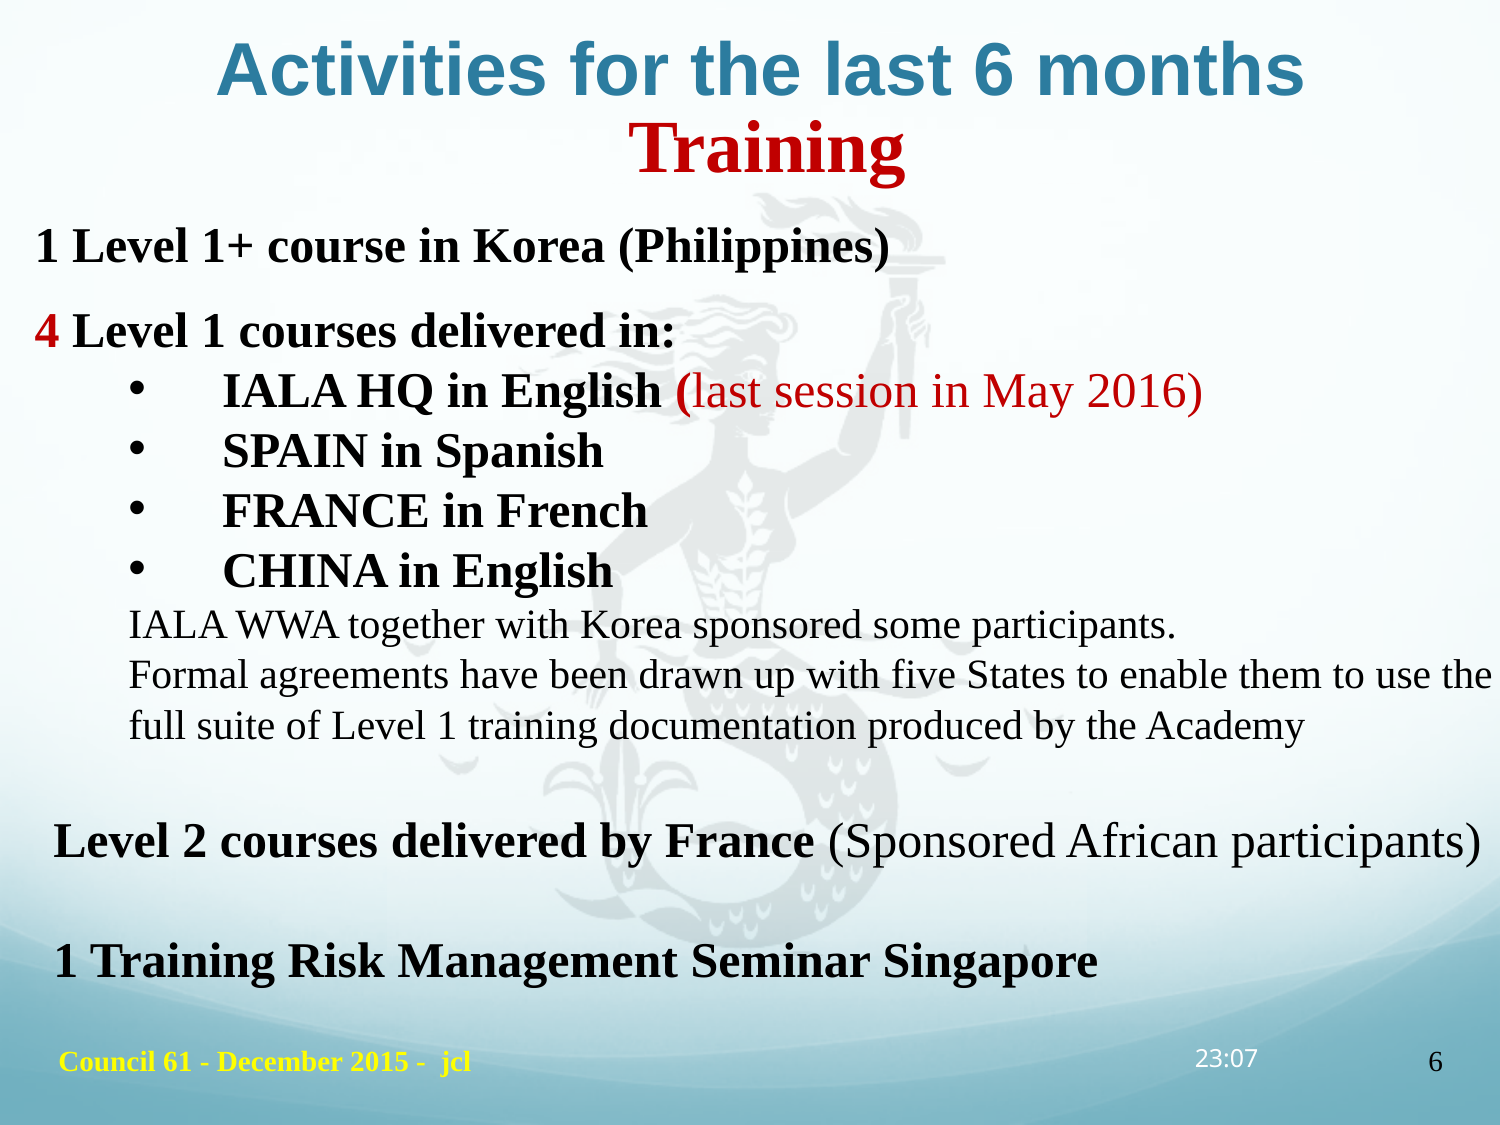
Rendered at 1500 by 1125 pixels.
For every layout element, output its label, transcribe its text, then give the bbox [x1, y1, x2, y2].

text_box Training 1 Level 1+ course in Korea (Philippines) 4 Level 1 courses delivered in: IALA HQ in English (last session in May 2016) SPAIN in Spanish FRANCE in French CHINA in English IALA WWA together with Korea sponsored some participants. Formal agreements have been drawn up with five States to enable them to use the full suite of Level 1 training documentation produced by the Academy Level 2 courses delivered by France (Sponsored African participants) 1 Training Risk Management Seminar Singapore [19, 0, 1500, 1125]
footer Council 61 - December 2015 - jcl [43, 1029, 838, 1090]
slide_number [923, 1029, 1274, 1090]
slide_number 6 [1295, 1029, 1459, 1090]
